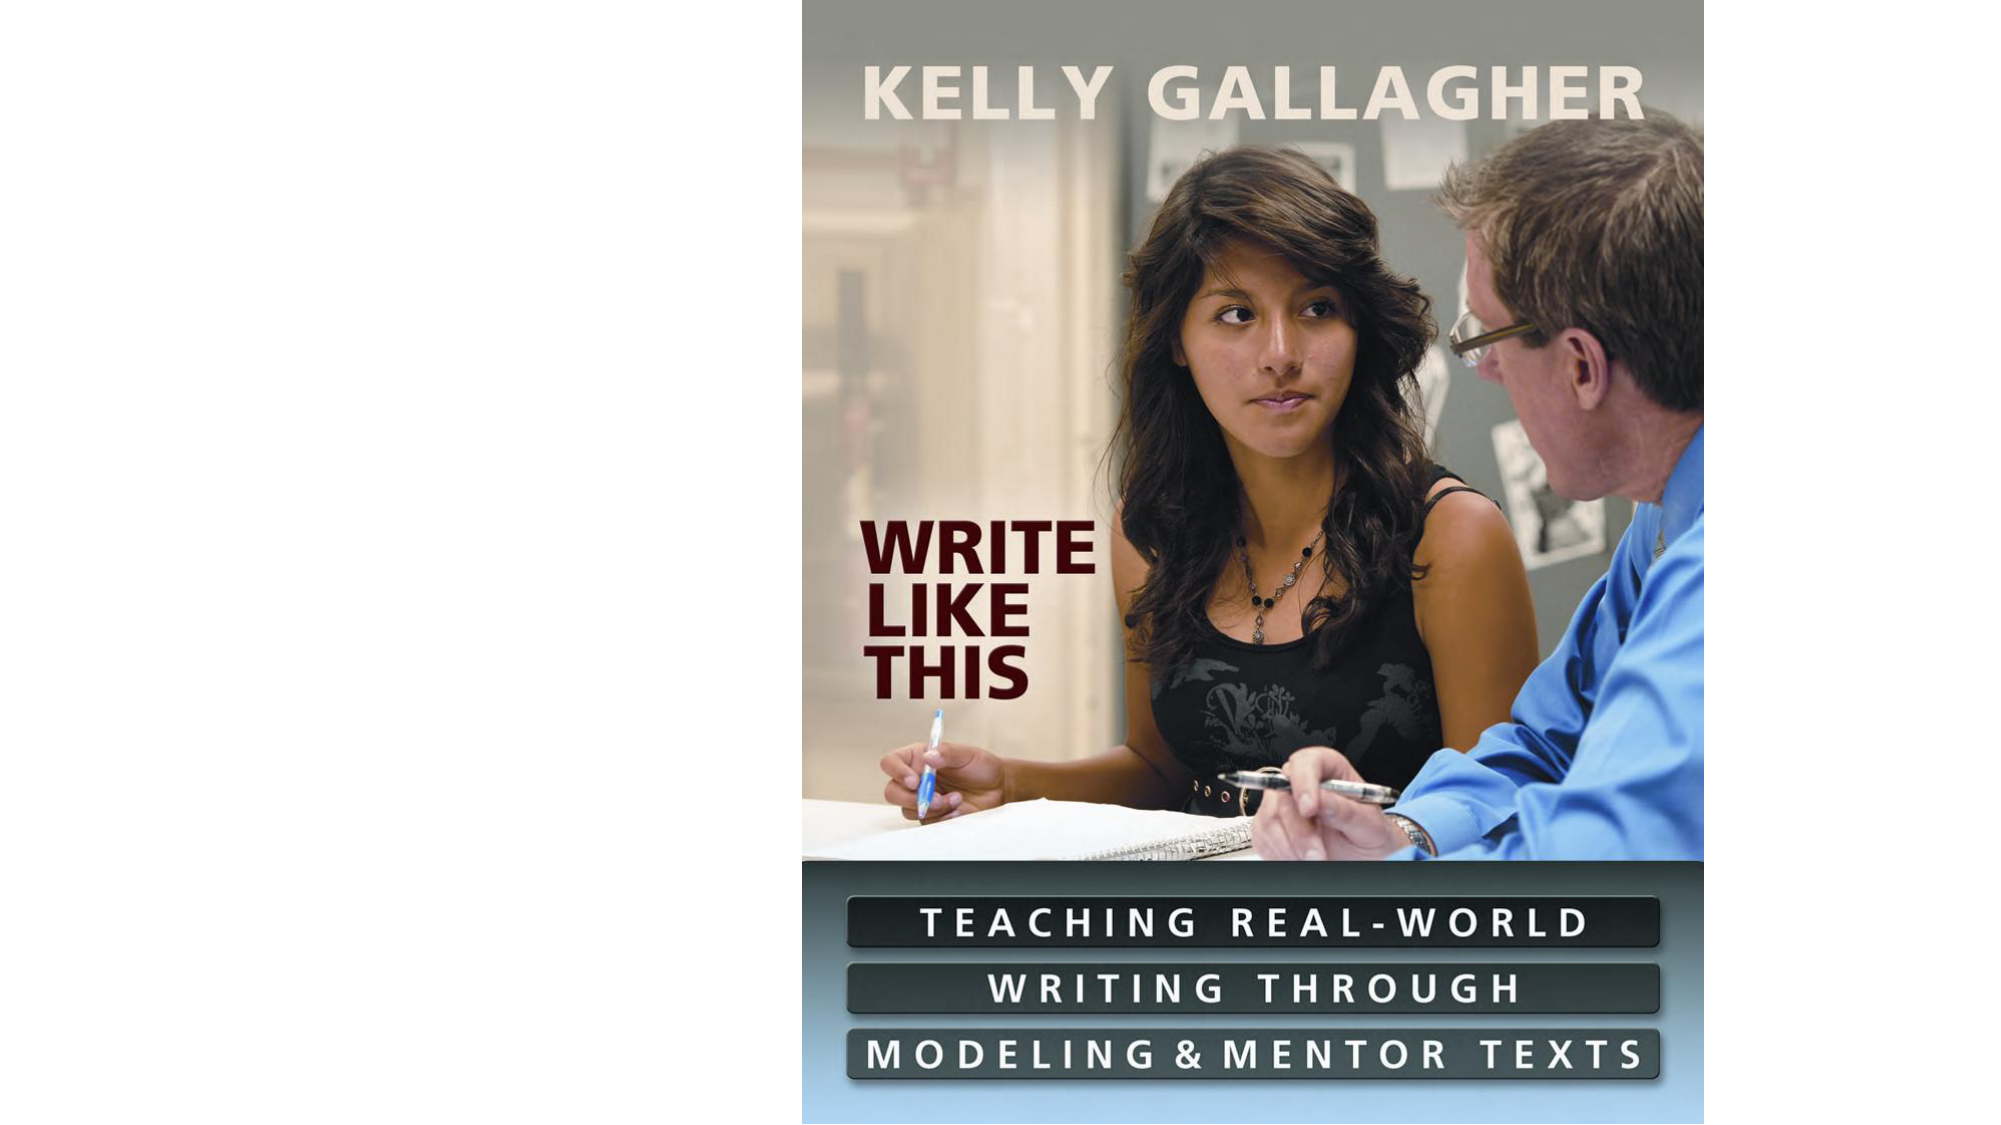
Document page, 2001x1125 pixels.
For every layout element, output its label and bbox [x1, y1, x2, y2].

list [801, 0, 1704, 1124]
